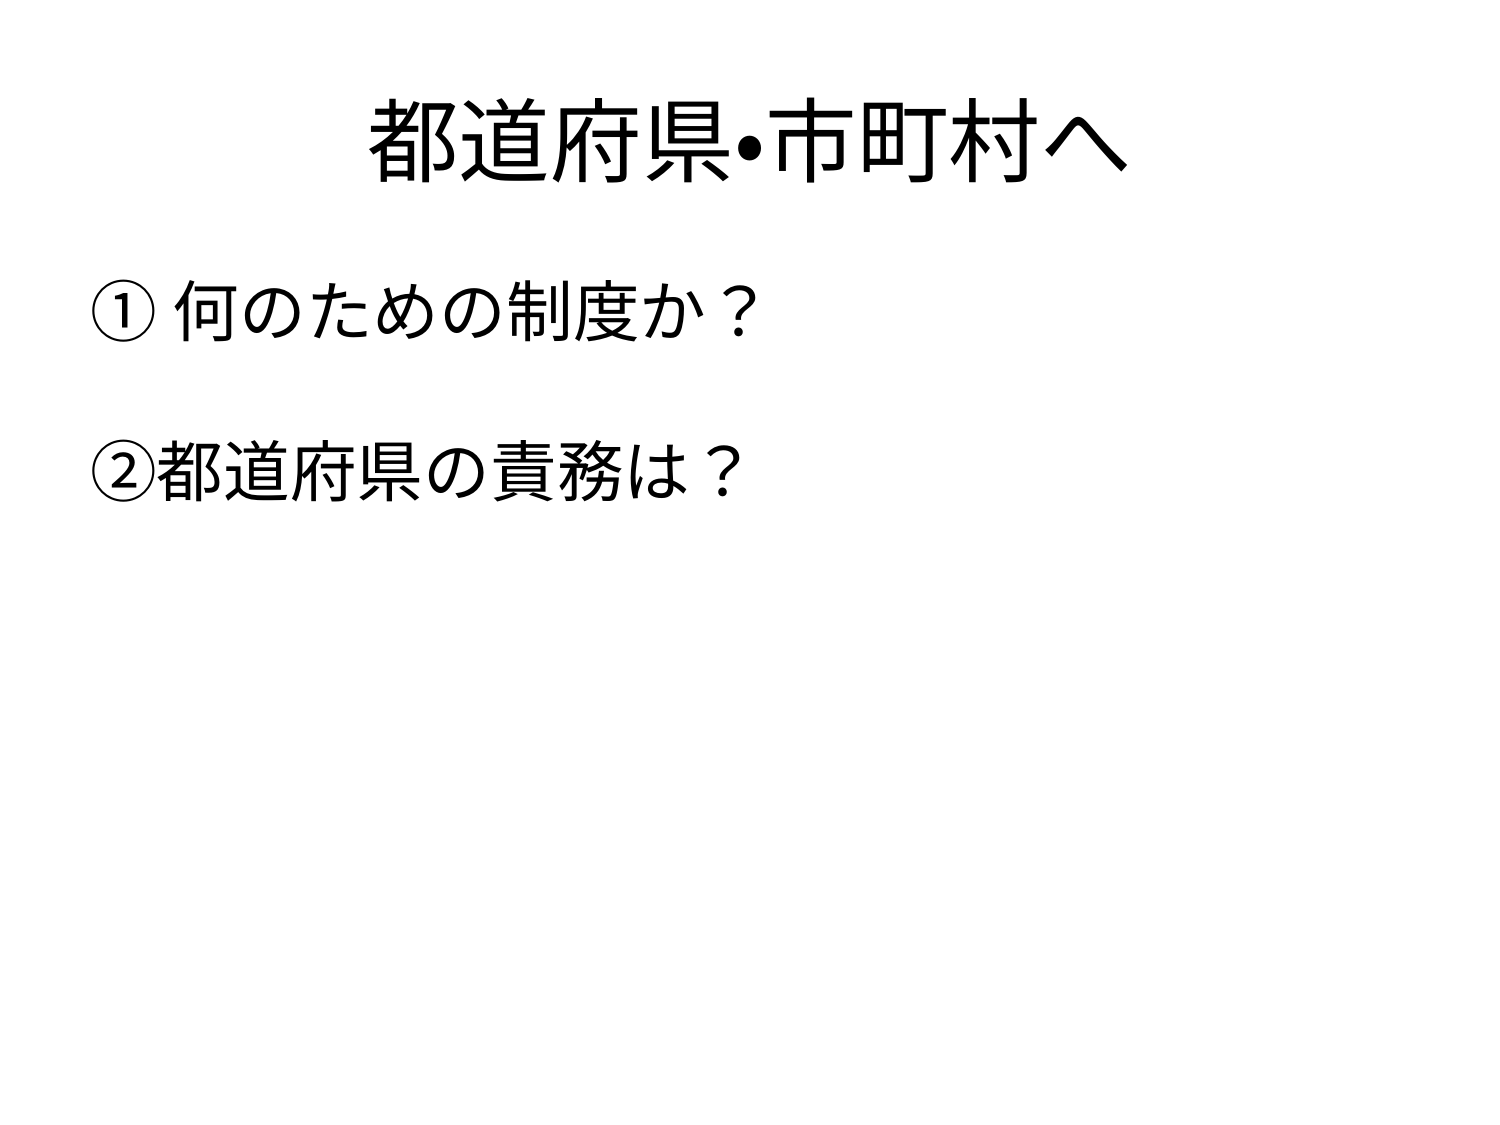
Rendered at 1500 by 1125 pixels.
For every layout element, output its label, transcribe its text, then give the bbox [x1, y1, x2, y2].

list ①何のための制度か？ ②都道府県の責務は？ [75, 262, 1425, 1005]
title 都道府県・市町村へ [75, 45, 1425, 233]
